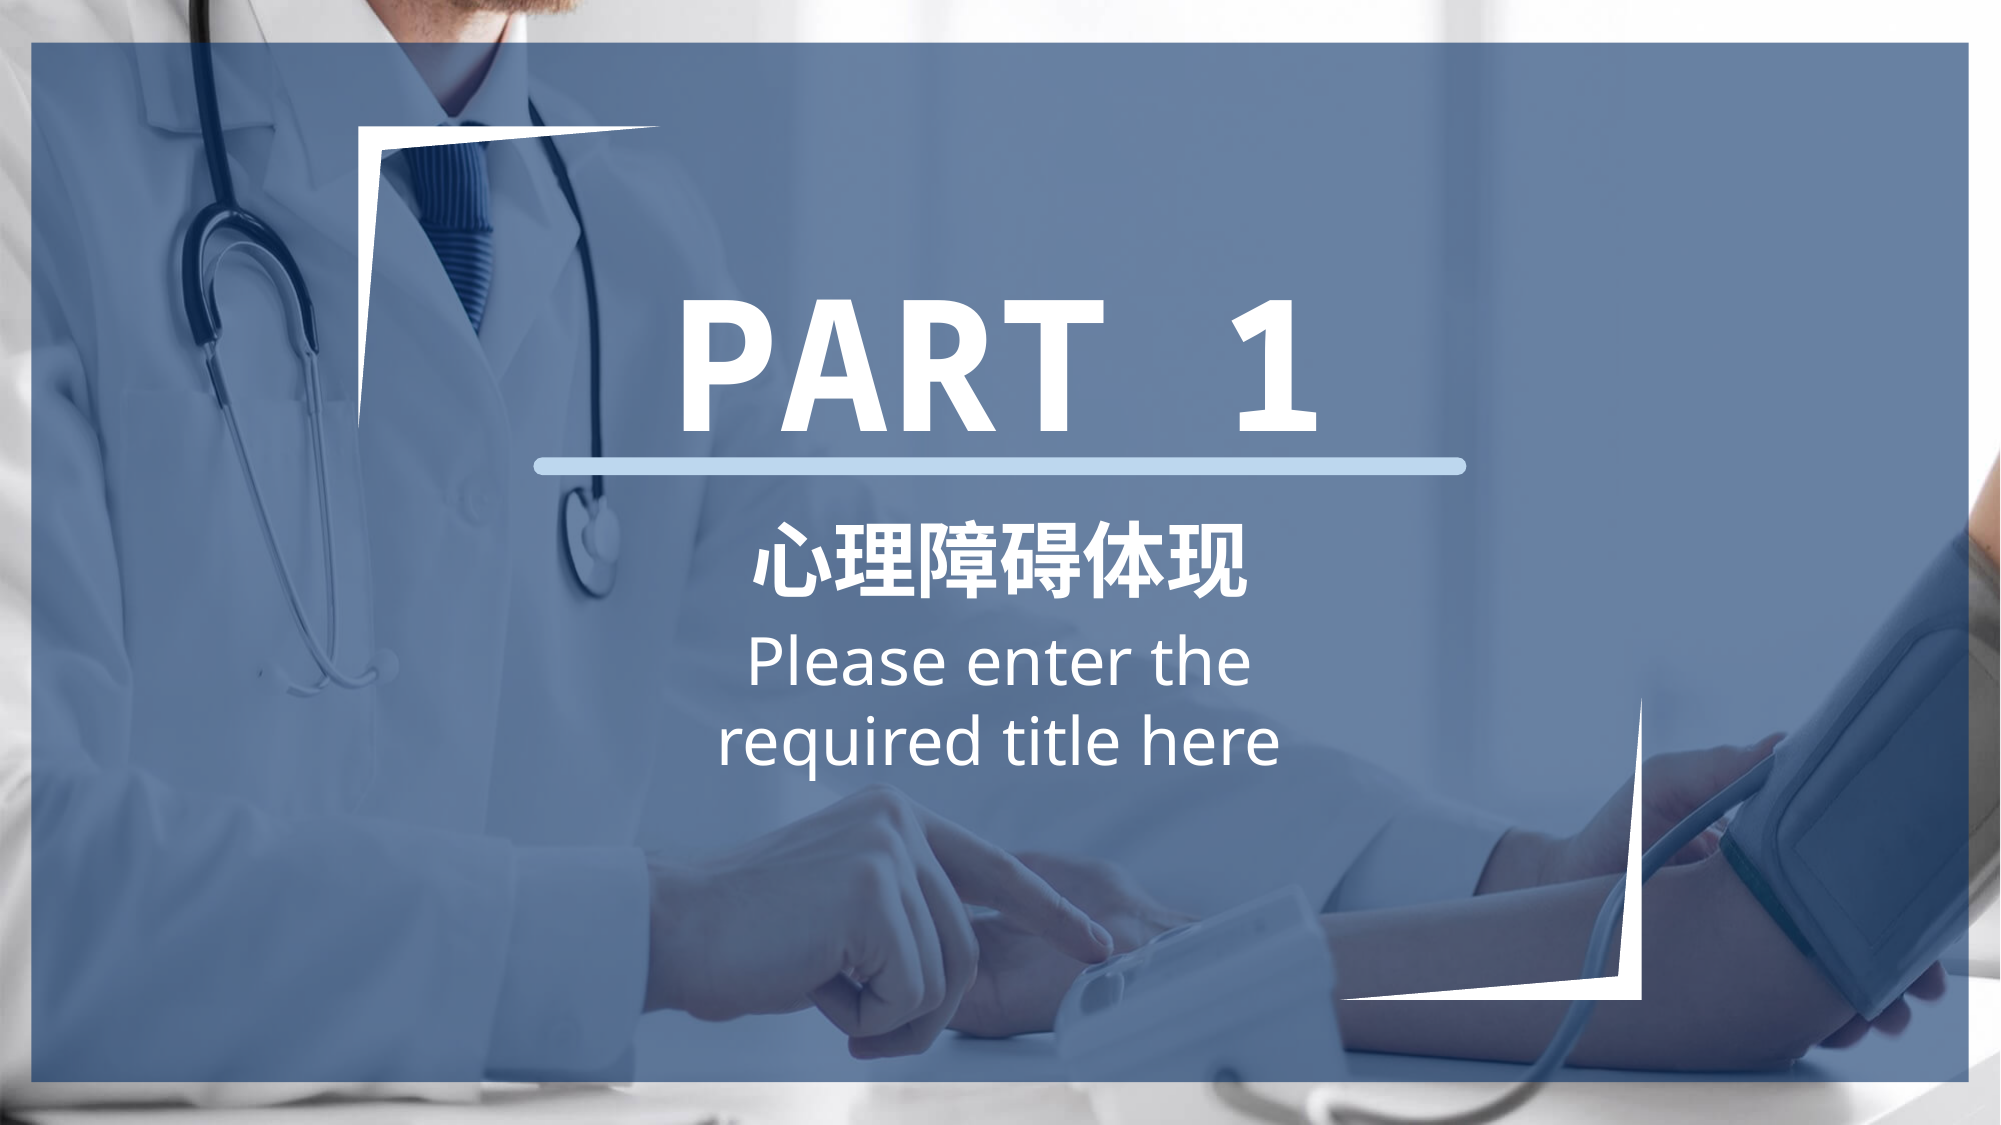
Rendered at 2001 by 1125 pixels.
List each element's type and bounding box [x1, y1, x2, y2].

text_box [31, 42, 1969, 1083]
text_box [358, 126, 1642, 1000]
picture [0, 0, 2001, 1125]
